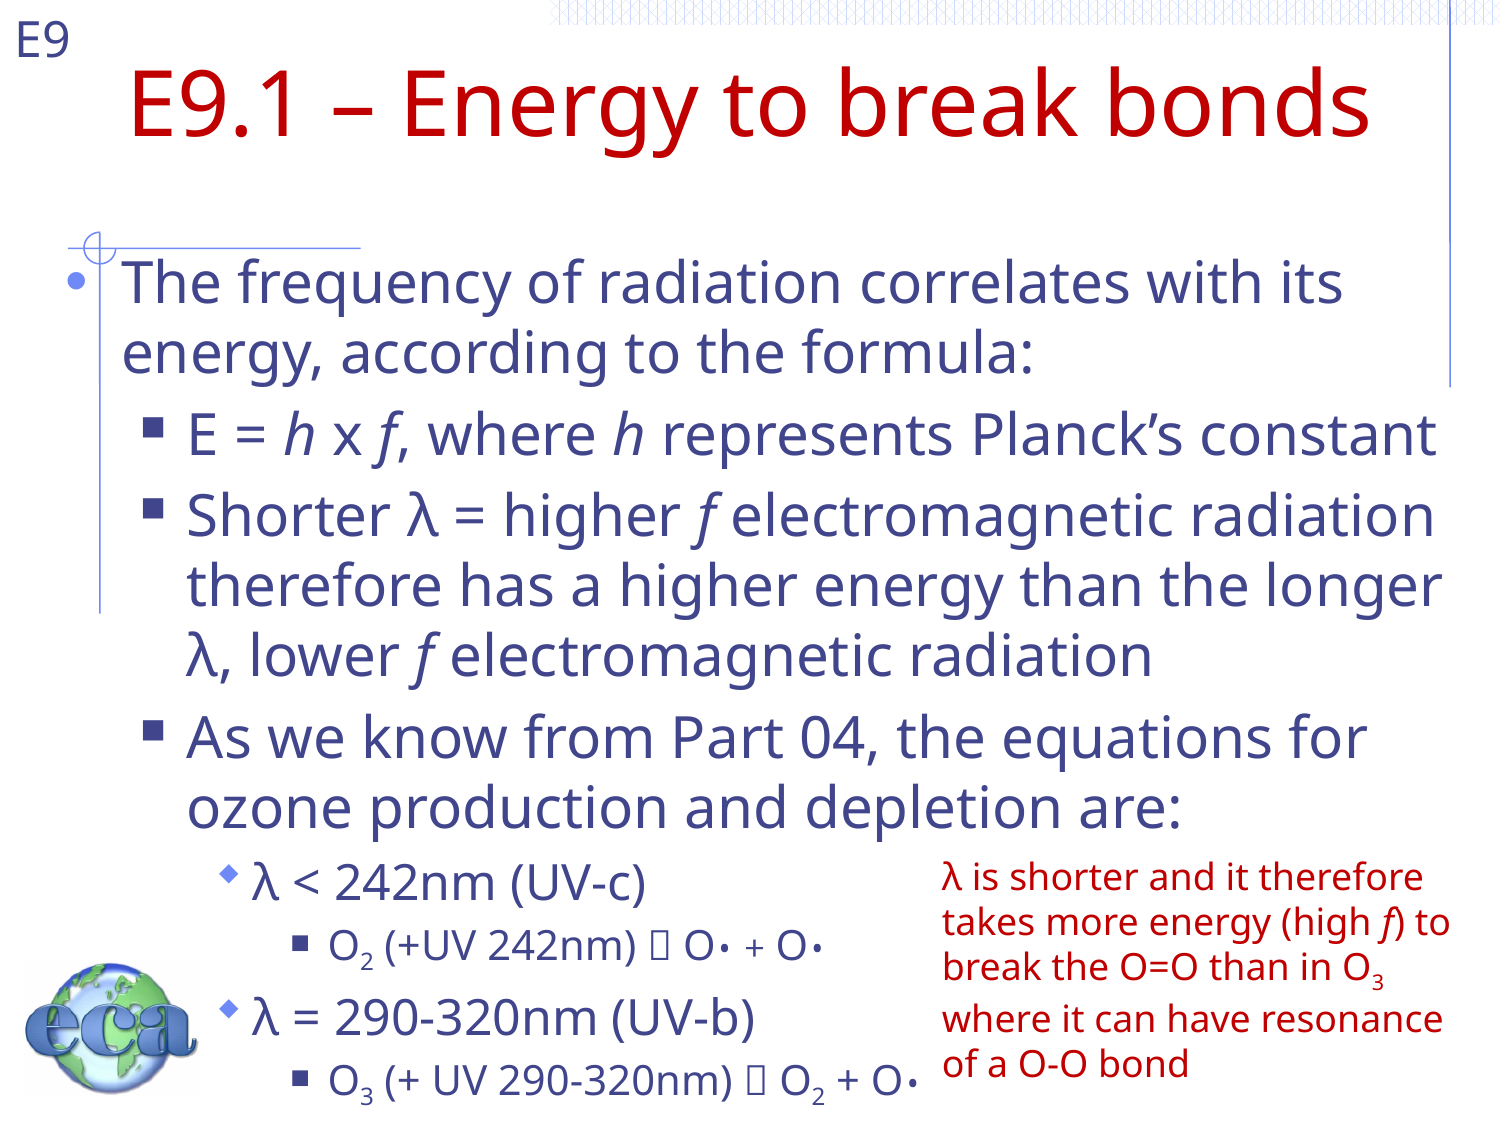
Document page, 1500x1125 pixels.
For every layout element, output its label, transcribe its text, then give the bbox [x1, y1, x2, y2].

picture [23, 960, 200, 1096]
title E9.1 – Energy to break bonds [37, 24, 1463, 163]
list The frequency of radiation correlates with its energy, according to the formula: E = h x f, where h represents Planck’s constant Shorter λ = higher f electromagnetic radiation therefore has a higher energy than the longer λ, lower f electromagnetic radiation As we know from Part 04, the equations for ozone production and depletion are: λ < 242nm (UV-c) O2 (+UV 242nm)  O• + O• λ = 290-320nm (UV-b) O3 (+ UV 290-320nm)  O2 + O• [49, 237, 1463, 976]
text_box λ is shorter and it therefore takes more energy (high f) to break the O=O than in O3 where it can have resonance of a O-O bond [927, 845, 1500, 1092]
